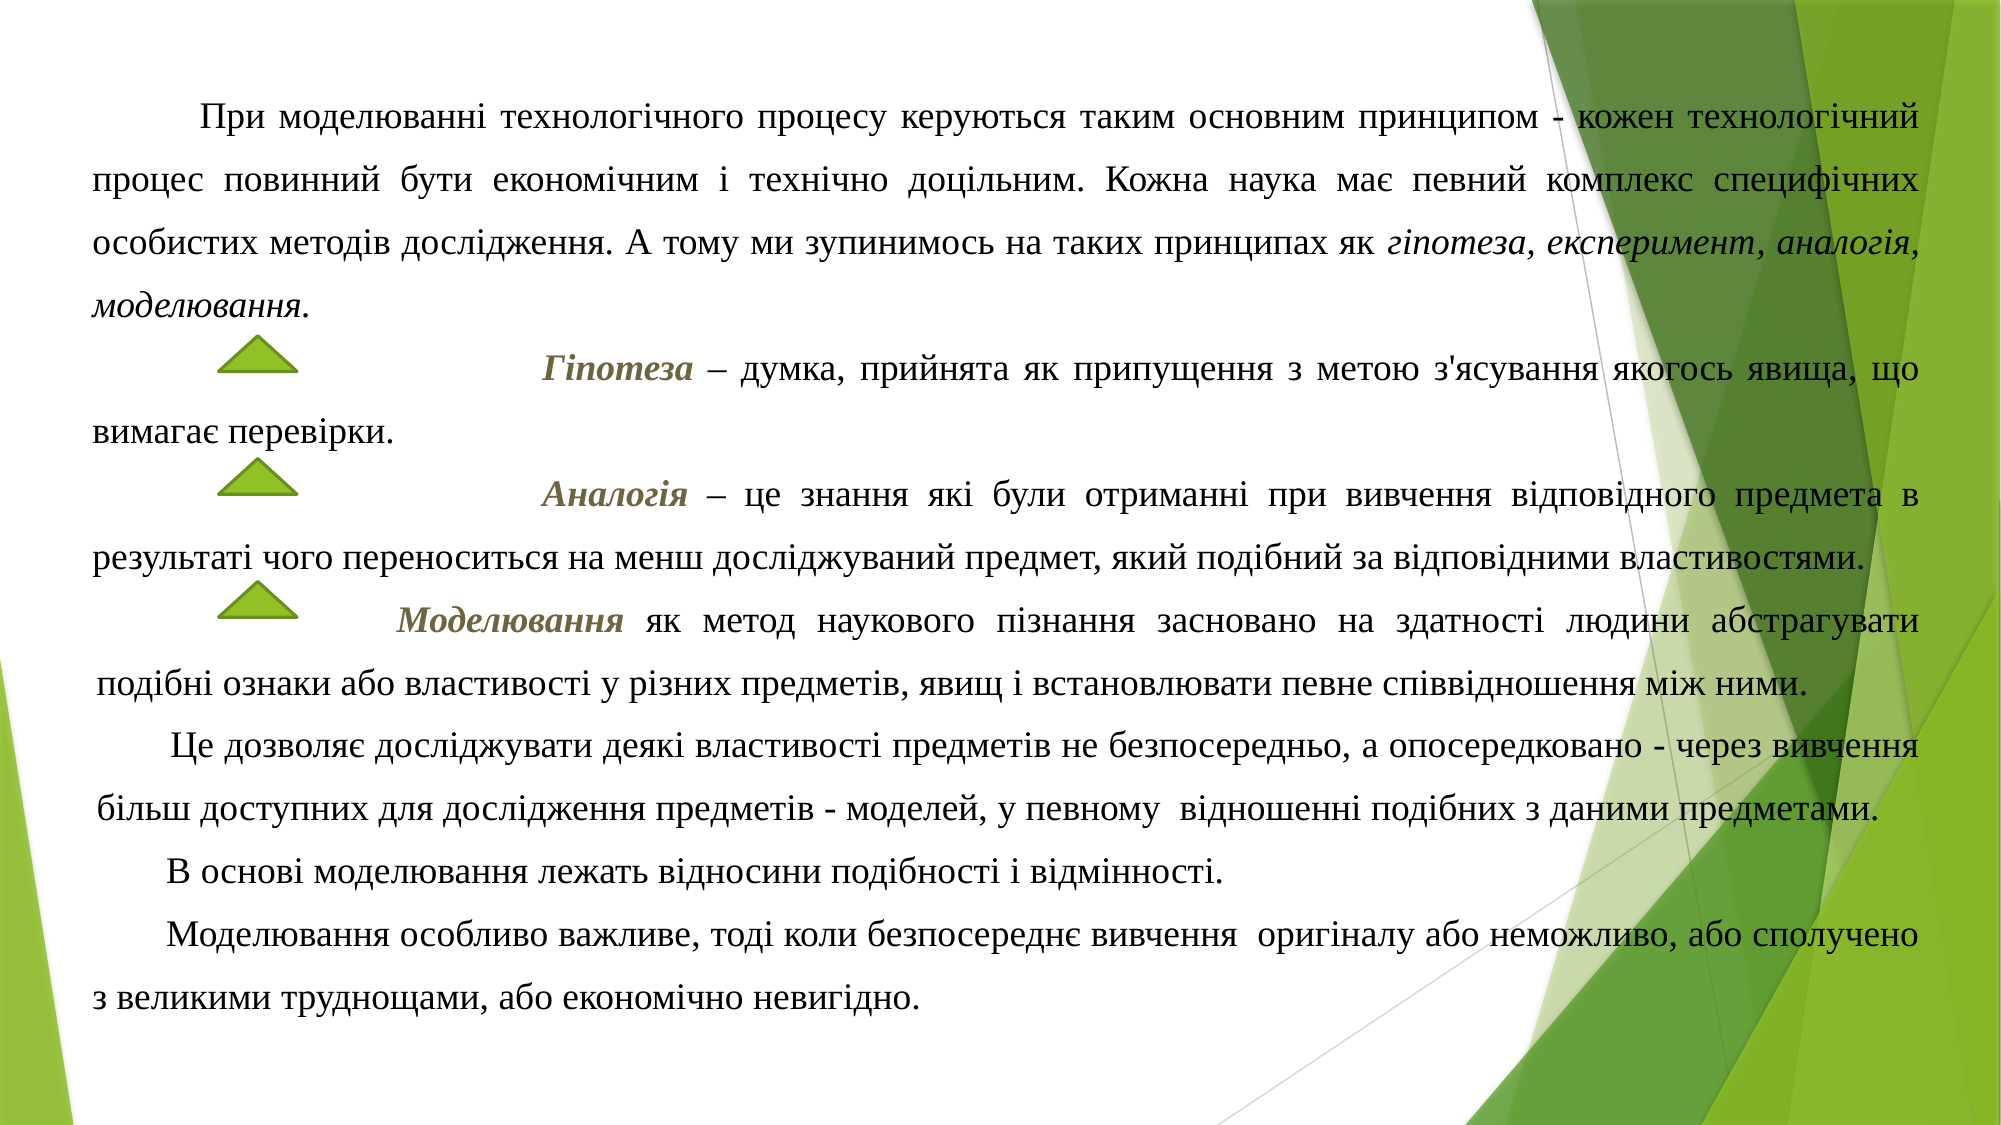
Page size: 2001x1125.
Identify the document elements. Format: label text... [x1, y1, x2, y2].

text_box При моделюванні технологічного процесу керуються таким основним принципом - кожен технологічний процес повинний бути економічним і технічно доцільним. Кожна наука має певний комплекс специфічних особистих методів дослідження. А тому ми зупинимось на таких принципах як гіпотеза, експеримент, аналогія, моделювання. Гіпотеза – думка, прийнята як припущення з метою з'ясування якогось явища, що вимагає перевірки. Аналогія – це знання які були отриманні при вивчення відповідного предмета в результаті чого переноситься на менш досліджуваний предмет, який подібний за відповідними властивостями. Моделювання як метод наукового пізнання засновано на здатності людини абстрагувати подібні ознаки або властивості у різних предметів, явищ і встановлювати певне співвідношення між ними. Це дозволяє досліджувати деякі властивості предметів не безпосередньо, а опосередковано - через вивчення більш доступних для дослідження предметів - моделей, у певному відношенні подібних з даними предметами. В основі моделювання лежать відносини подібності і відмінності. Моделювання особливо важливе, тоді коли безпосереднє вивчення оригіналу або неможливо, або сполучено з великими труднощами, або економічно невигідно. [77, 65, 1936, 1025]
text_box [217, 580, 299, 619]
text_box [217, 457, 299, 496]
text_box [217, 334, 299, 374]
